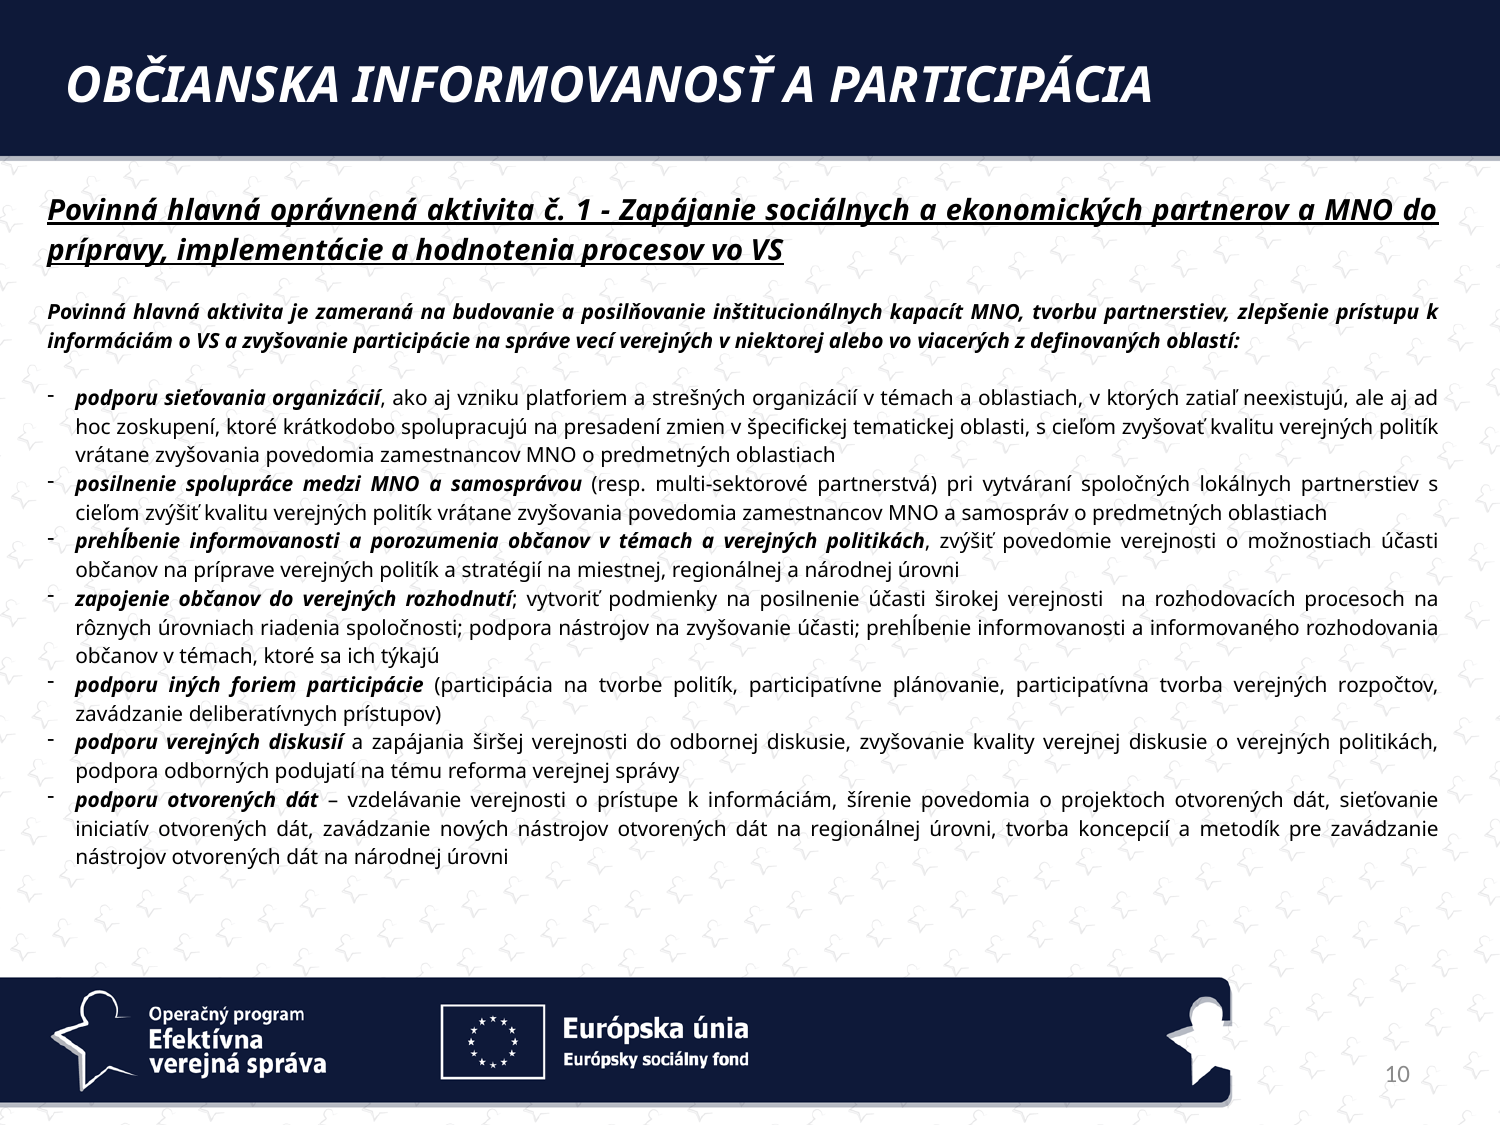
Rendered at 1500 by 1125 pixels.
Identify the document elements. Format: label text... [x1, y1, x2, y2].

text_box Povinná hlavná oprávnená aktivita č. 1 - Zapájanie sociálnych a ekonomických partnerov a MNO do prípravy, implementácie a hodnotenia procesov vo VS Povinná hlavná aktivita je zameraná na budovanie a posilňovanie inštitucionálnych kapacít MNO, tvorbu partnerstiev, zlepšenie prístupu k informáciám o VS a zvyšovanie participácie na správe vecí verejných v niektorej alebo vo viacerých z definovaných oblastí: podporu sieťovania organizácií, ako aj vzniku platforiem a strešných organizácií v témach a oblastiach, v ktorých zatiaľ neexistujú, ale aj ad hoc zoskupení, ktoré krátkodobo spolupracujú na presadení zmien v špecifickej tematickej oblasti, s cieľom zvyšovať kvalitu verejných politík vrátane zvyšovania povedomia zamestnancov MNO o predmetných oblastiach posilnenie spolupráce medzi MNO a samosprávou (resp. multi-sektorové partnerstvá) pri vytváraní spoločných lokálnych partnerstiev s cieľom zvýšiť kvalitu verejných politík vrátane zvyšovania povedomia zamestnancov MNO a samospráv o predmetných oblastiach prehĺbenie informovanosti a porozumenia občanov v témach a verejných politikách, zvýšiť povedomie verejnosti o možnostiach účasti občanov na príprave verejných politík a stratégií na miestnej, regionálnej a národnej úrovni zapojenie občanov do verejných rozhodnutí; vytvoriť podmienky na posilnenie účasti širokej verejnosti na rozhodovacích procesoch na rôznych úrovniach riadenia spoločnosti; podpora nástrojov na zvyšovanie účasti; prehĺbenie informovanosti a informovaného rozhodovania občanov v témach, ktoré sa ich týkajú podporu iných foriem participácie (participácia na tvorbe politík, participatívne plánovanie, participatívna tvorba verejných rozpočtov, zavádzanie deliberatívnych prístupov) podporu verejných diskusií a zapájania širšej verejnosti do odbornej diskusie, zvyšovanie kvality verejnej diskusie o verejných politikách, podpora odborných podujatí na tému reforma verejnej správy podporu otvorených dát – vzdelávanie verejnosti o prístupe k informáciám, šírenie povedomia o projektoch otvorených dát, sieťovanie iniciatív otvorených dát, zavádzanie nových nástrojov otvorených dát na regionálnej úrovni, tvorba koncepcií a metodík pre zavádzanie nástrojov otvorených dát na národnej úrovni [32, 178, 1454, 905]
text_box OBČIANSKA INFORMOVANOSŤ A PARTICIPÁCIA [50, 45, 1472, 120]
text_box [50, 224, 1487, 997]
slide_number 10 [1074, 1042, 1425, 1103]
picture [0, 0, 1500, 1125]
